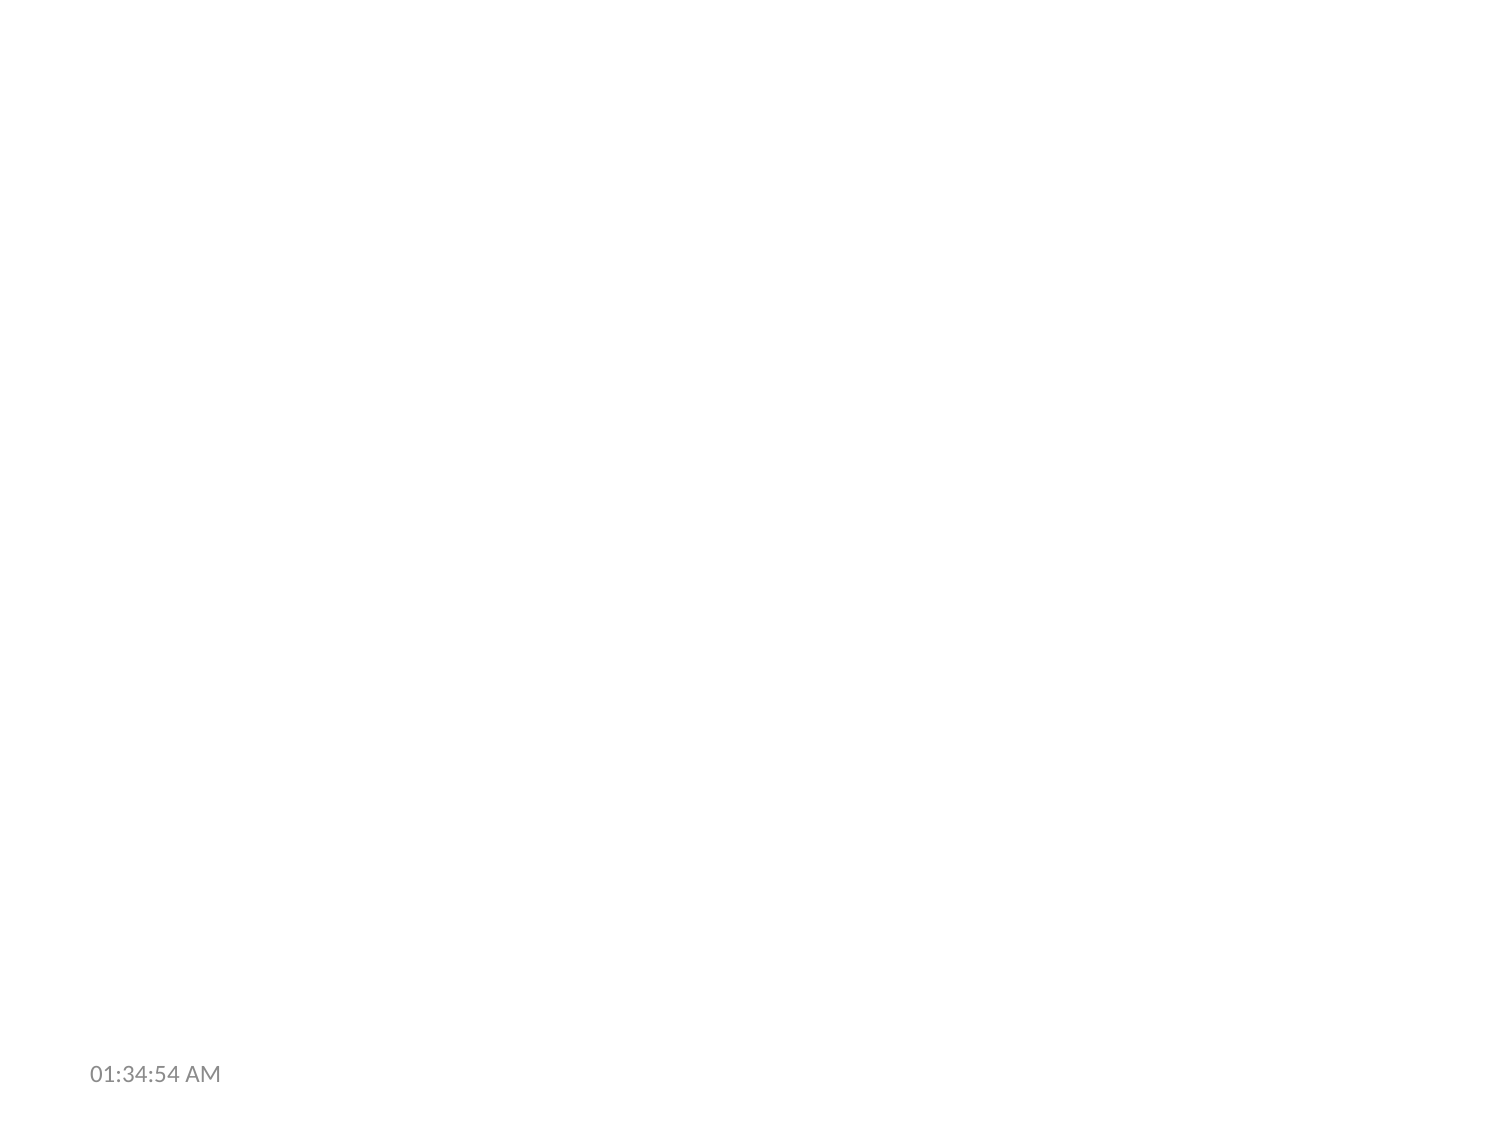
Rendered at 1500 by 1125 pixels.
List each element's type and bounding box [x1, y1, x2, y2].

slide_number [75, 1042, 425, 1103]
